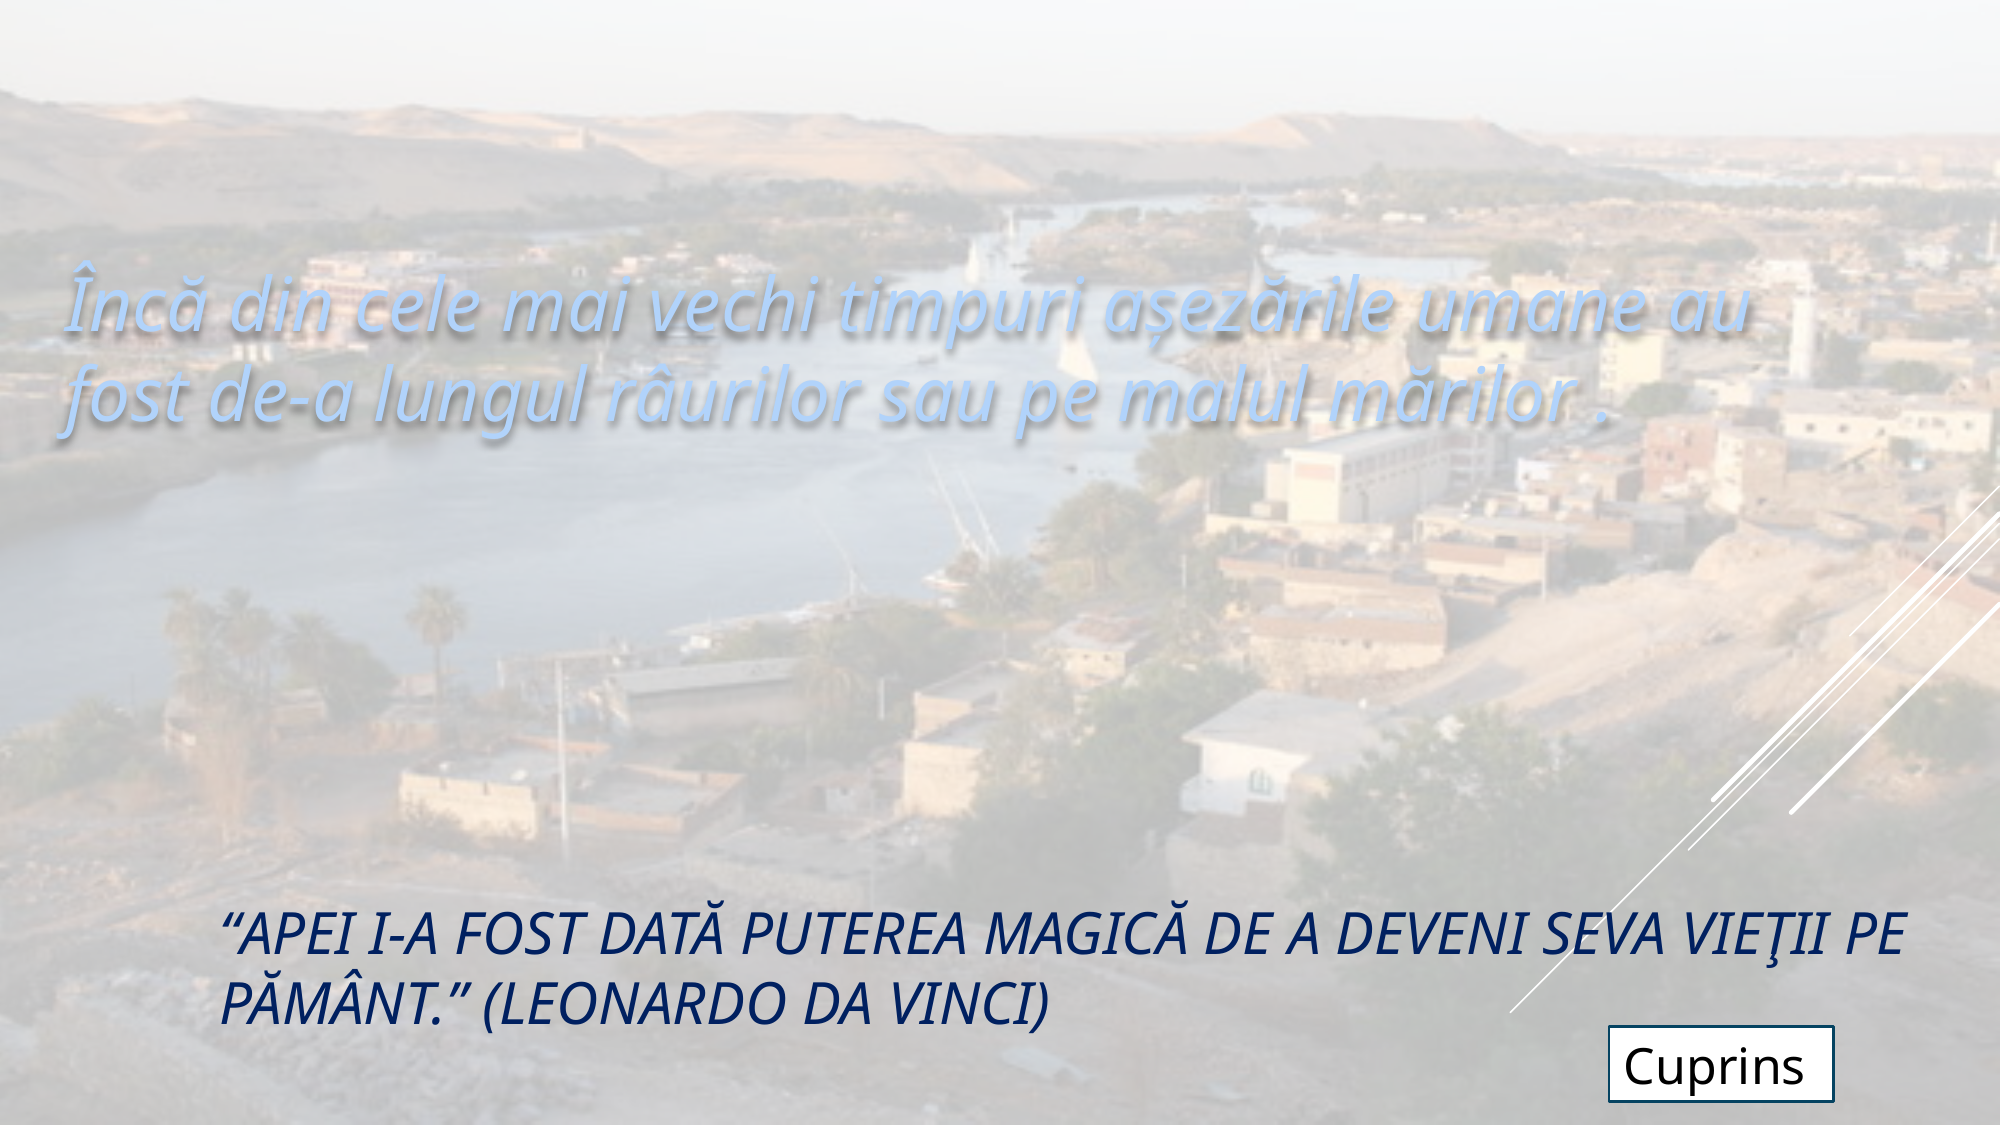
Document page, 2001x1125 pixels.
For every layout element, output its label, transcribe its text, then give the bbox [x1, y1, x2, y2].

title “Apei i-a fost dată puterea magică de a deveni seva vieţii pe pământ.” (Leonardo da Vinci) [204, 888, 2000, 1125]
text_box Cuprins [1608, 1025, 1835, 1103]
list Încă din cele mai vechi timpuri aşezările umane au fost de-a lungul râurilor sau pe malul mărilor . [50, 36, 1831, 658]
